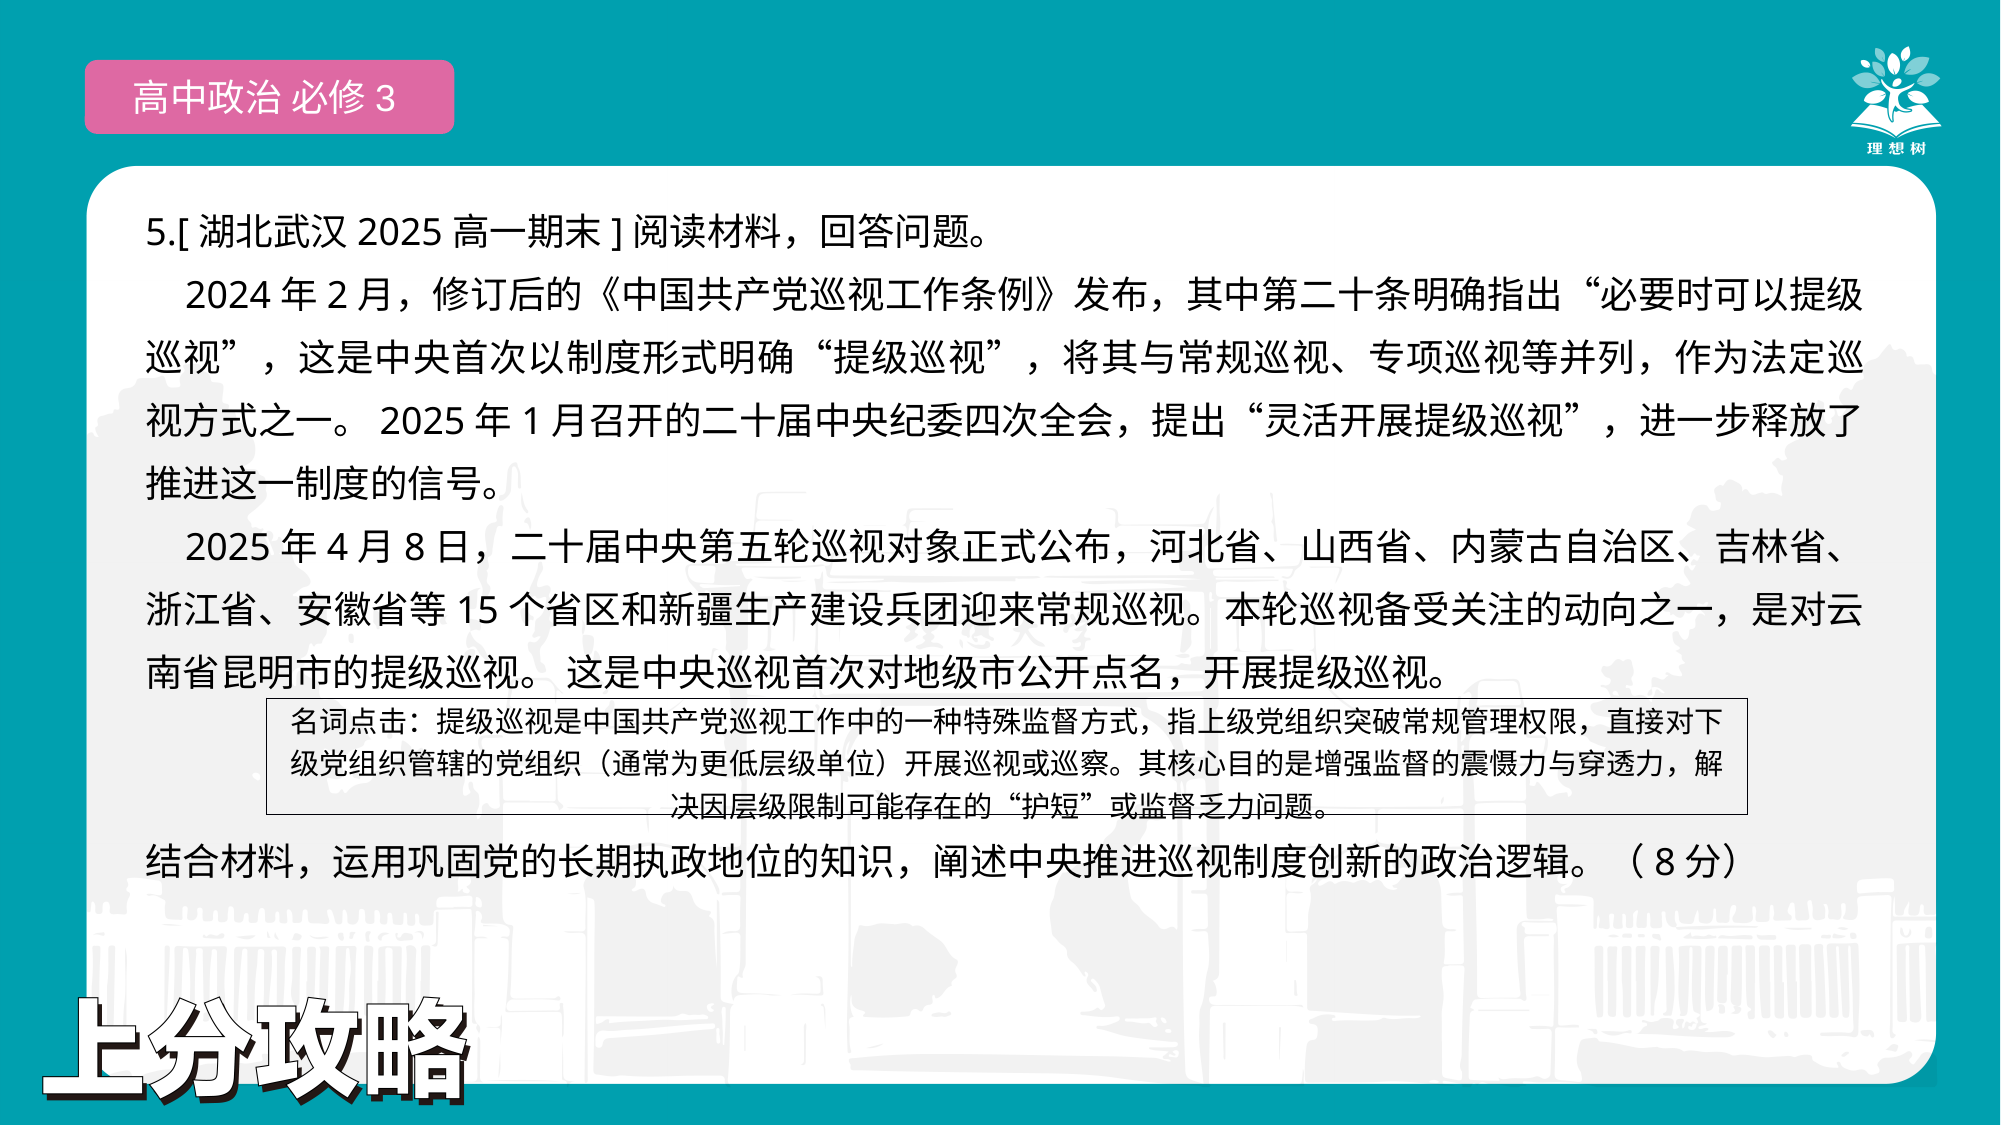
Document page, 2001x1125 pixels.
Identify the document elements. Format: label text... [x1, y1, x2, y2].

picture [0, 0, 2001, 1125]
text_box 高中政治 必修3 [83, 58, 456, 135]
table_header 名词点击：提级巡视是中国共产党巡视工作中的一种特殊监督方式，指上级党组织突破常规管理权限，直接对下级党组织管辖的党组织（通常为更低层级单位）开展巡视或巡察。其核心目的是增强监督的震慑力与穿透力，解决因层级限制可能存在的“护短”或监督乏力问题。 [267, 699, 1747, 814]
text_box 5.[湖北武汉2025高一期末]阅读材料，回答问题。 2024年2月，修订后的《中国共产党巡视工作条例》发布，其中第二十条明确指出“必要时可以提级巡视”，这是中央首次以制度形式明确“提级巡视”，将其与常规巡视、专项巡视等并列，作为法定巡视方式之一。2025年1月召开的二十届中央纪委四次全会，提出“灵活开展提级巡视”，进一步释放了推进这一制度的信号。 2025年4月8日，二十届中央第五轮巡视对象正式公布，河北省、山西省、内蒙古自治区、吉林省、浙江省、安徽省等15个省区和新疆生产建设兵团迎来常规巡视。本轮巡视备受关注的动向之一，是对云南省昆明市的提级巡视。 这是中央巡视首次对地级市公开点名，开展提级巡视。 结合材料，运用巩固党的长期执政地位的知识，阐述中央推进巡视制度创新的政治逻辑。（8分） [130, 183, 1880, 891]
